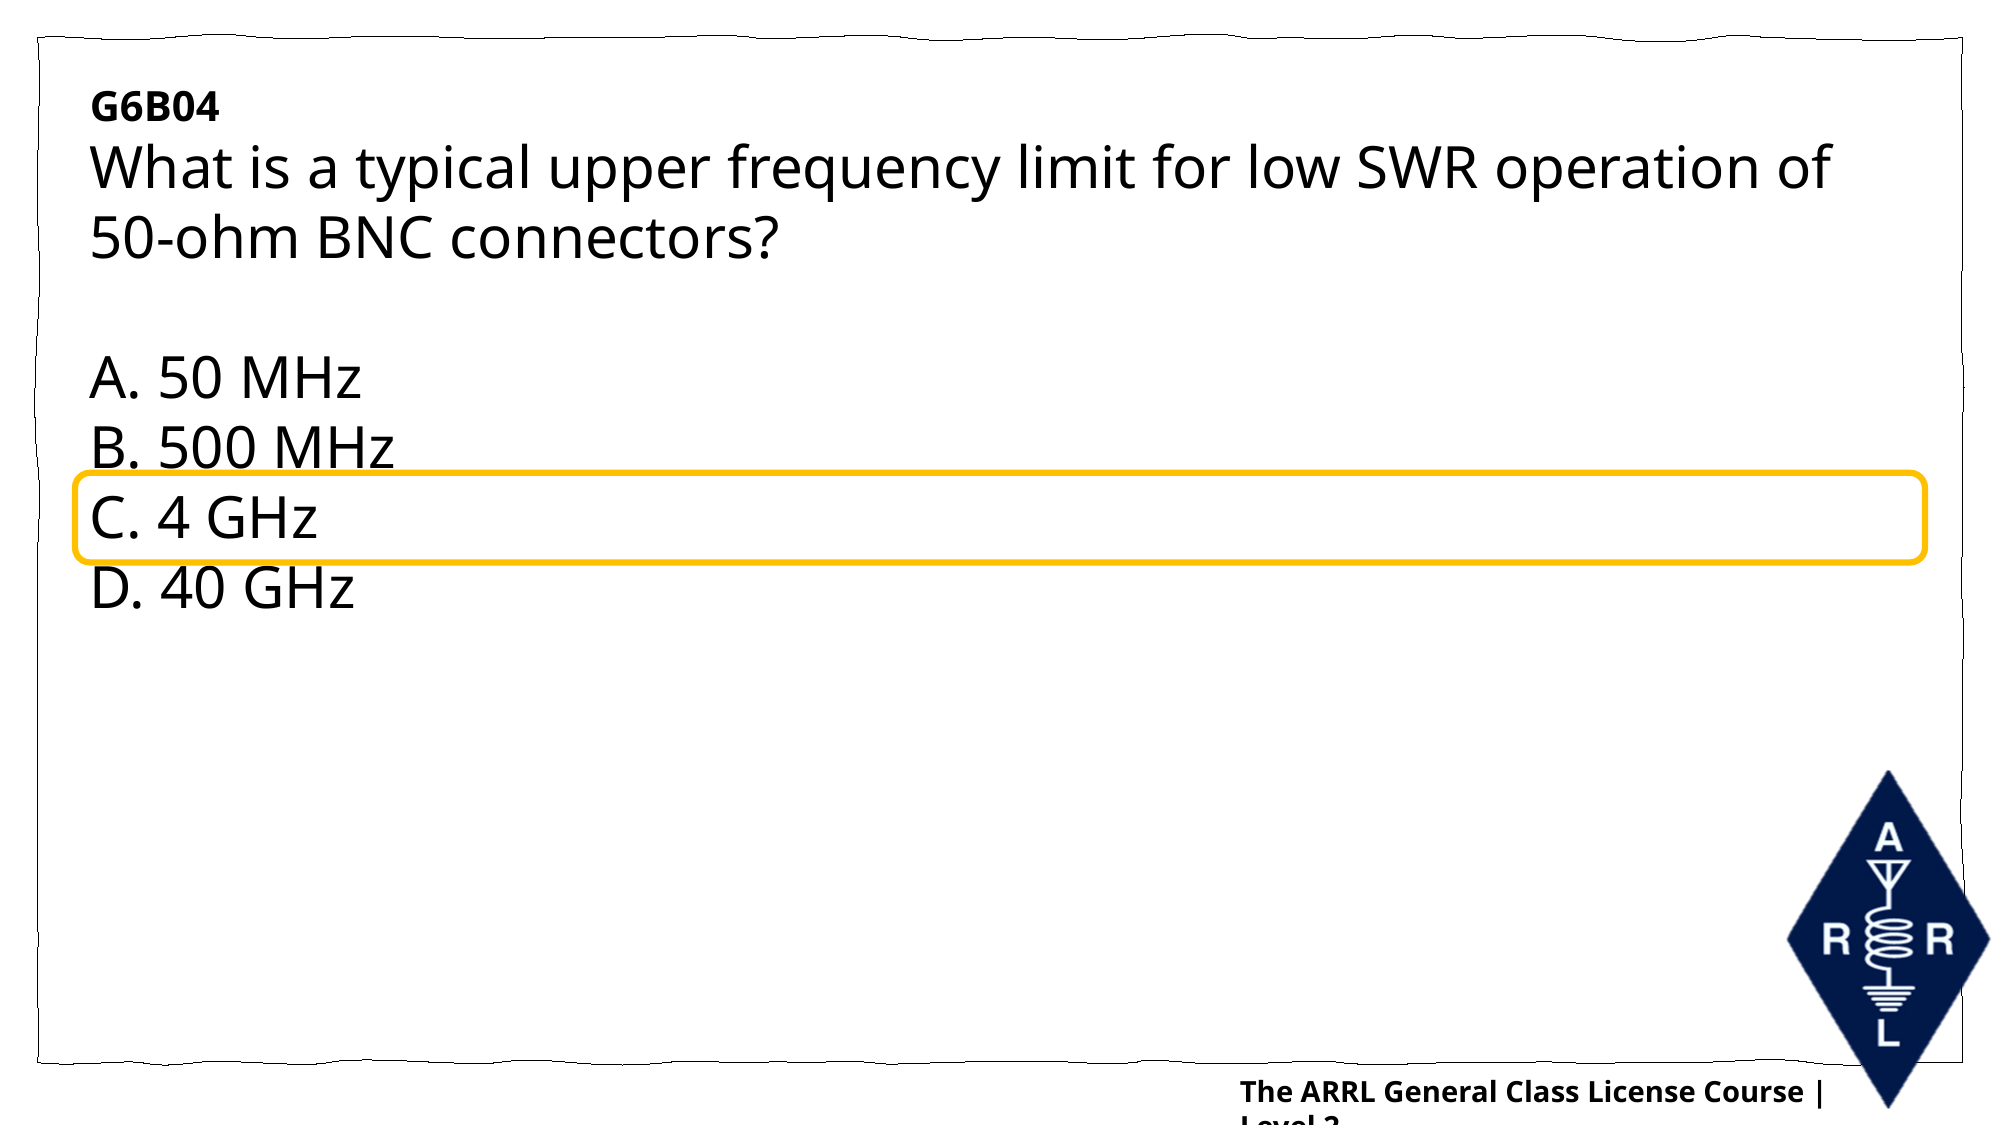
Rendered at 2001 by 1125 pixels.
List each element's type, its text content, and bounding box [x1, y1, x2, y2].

text_box G6B04 What is a typical upper frequency limit for low SWR operation of 50-ohm BNC connectors? A. 50 MHz B. 500 MHz C. 4 GHz D. 40 GHz [75, 556, 1850, 628]
text_box G6B04 What is a typical upper frequency limit for low SWR operation of 50-ohm BNC connectors? A. 50 MHz B. 500 MHz C. 4 GHz D. 40 GHz [75, 72, 1850, 479]
picture [1773, 752, 1999, 1125]
text_box [73, 471, 1927, 564]
